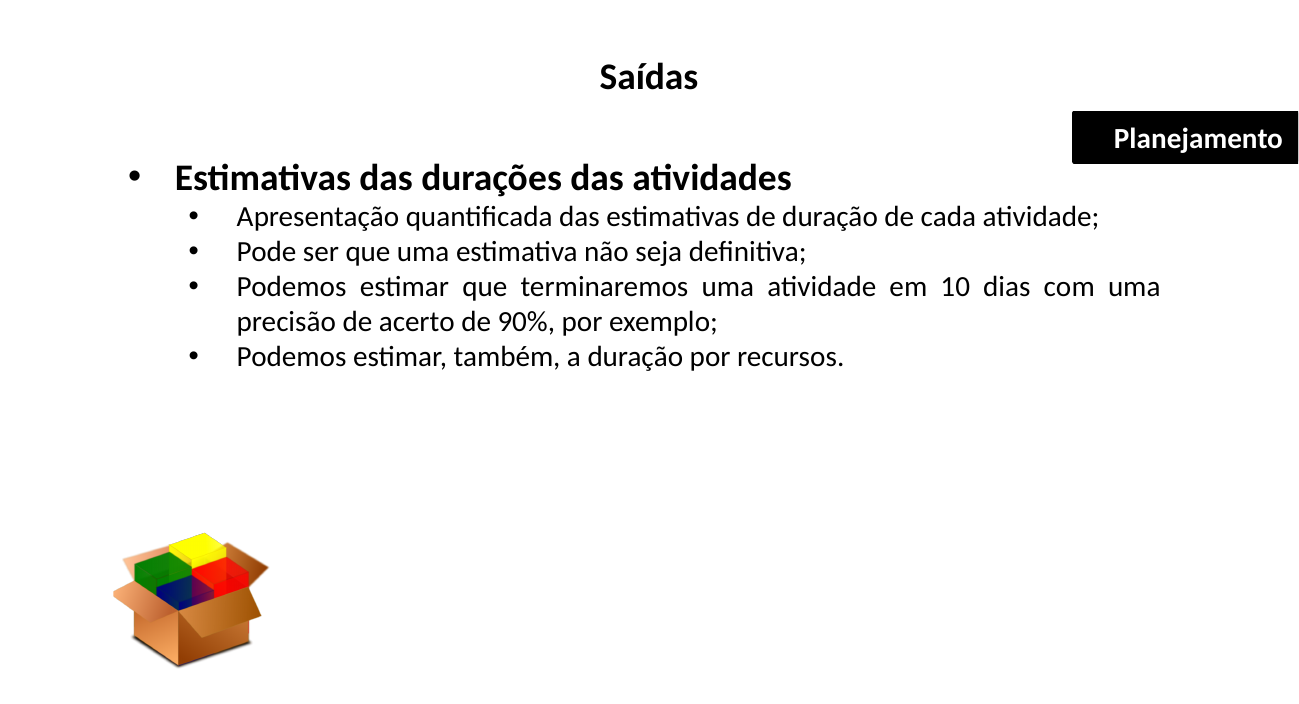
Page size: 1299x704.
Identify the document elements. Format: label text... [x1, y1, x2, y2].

text_box Estimativas das durações das atividades Apresentação quantificada das estimativas de duração de cada atividade; Pode ser que uma estimativa não seja definitiva; Podemos estimar que terminaremos uma atividade em 10 dias com uma precisão de acerto de 90%, por exemplo; Podemos estimar, também, a duração por recursos. [113, 145, 1177, 383]
text_box Saídas [0, 44, 1299, 106]
picture [112, 520, 273, 672]
text_box Planejamento [1074, 112, 1299, 162]
